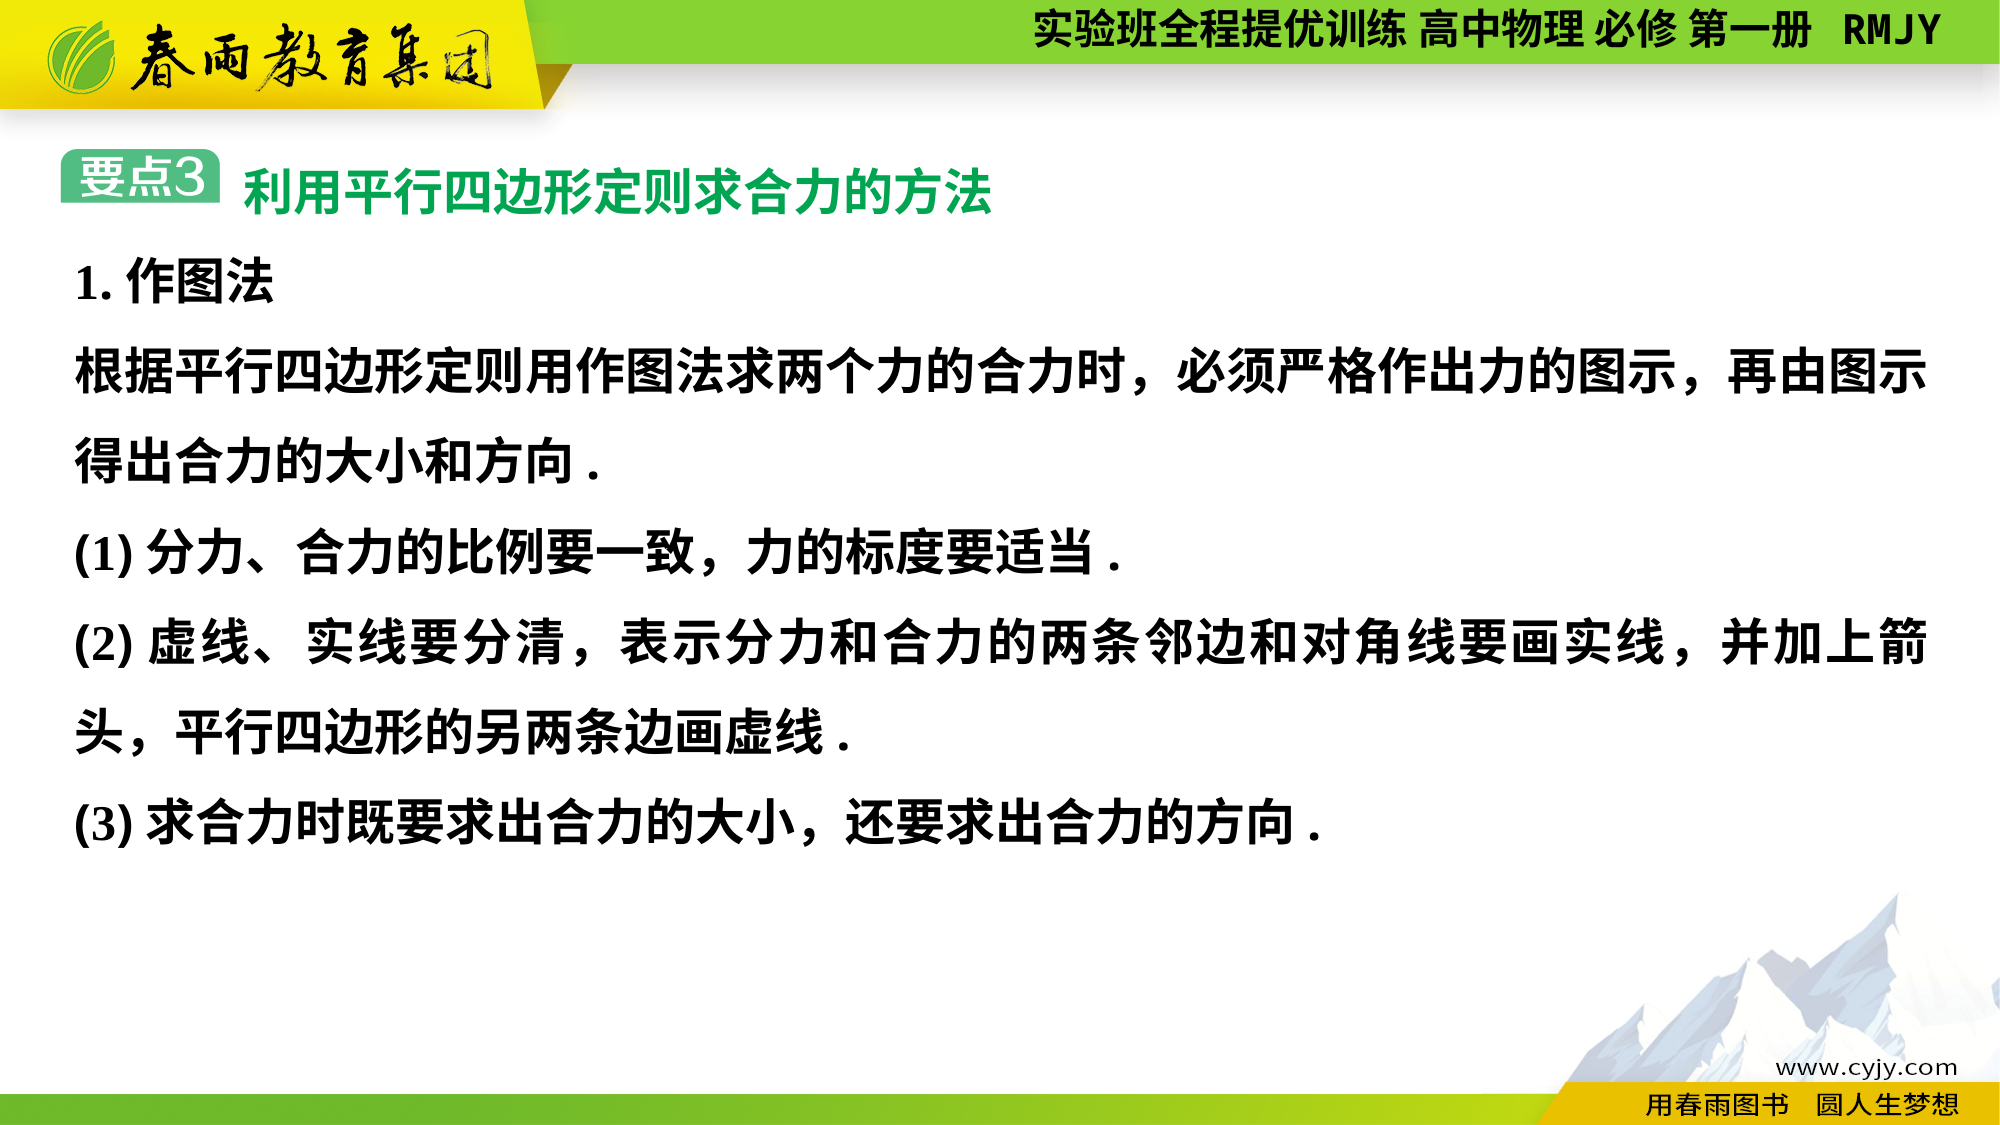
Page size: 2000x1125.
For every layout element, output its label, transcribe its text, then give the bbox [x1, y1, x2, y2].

picture [0, 0, 2000, 1125]
list 利用平行四边形定则求合力的方法 1.作图法 根据平行四边形定则用作图法求两个力的合力时，必须严格作出力的图示，再由图示得出合力的大小和方向. (1)分力、合力的比例要一致，力的标度要适当. (2)虚线、实线要分清，表示分力和合力的两条邻边和对角线要画实线，并加上箭头，平行四边形的另两条边画虚线. (3)求合力时既要求出合力的大小，还要求出合力的方向. [59, 122, 1944, 865]
